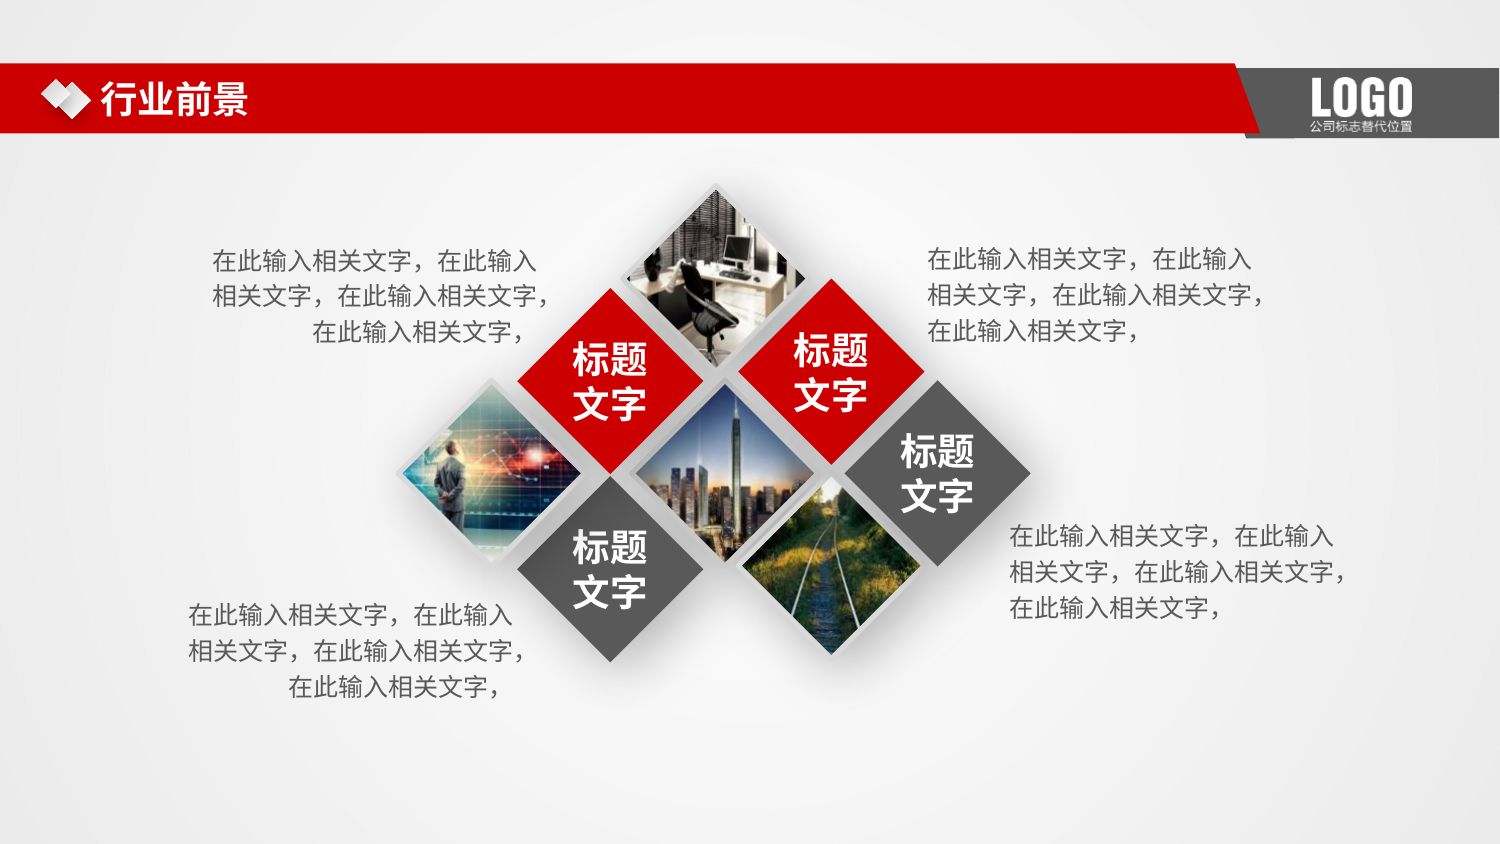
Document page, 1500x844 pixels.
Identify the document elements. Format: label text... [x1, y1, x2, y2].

text_box 在此输入相关文字，在此输入相关文字，在此输入相关文字，在此输入相关文字， [927, 237, 1270, 346]
text_box 在此输入相关文字，在此输入相关文字，在此输入相关文字，在此输入相关文字， [194, 239, 538, 347]
text_box 标题 文字 [537, 506, 706, 665]
text_box 标题 文字 [515, 285, 706, 477]
text_box [736, 492, 907, 661]
text_box [396, 378, 572, 569]
text_box 在此输入相关文字，在此输入相关文字，在此输入相关文字，在此输入相关文字， [1009, 514, 1353, 623]
text_box [621, 183, 810, 345]
text_box 在此输入相关文字，在此输入相关文字，在此输入相关文字，在此输入相关文字， [171, 593, 514, 702]
text_box [684, 432, 783, 535]
text_box 标题 文字 [736, 276, 927, 467]
text_box 行业前景 [89, 69, 262, 127]
text_box 标题 文字 [842, 378, 1033, 569]
picture [1310, 77, 1412, 132]
